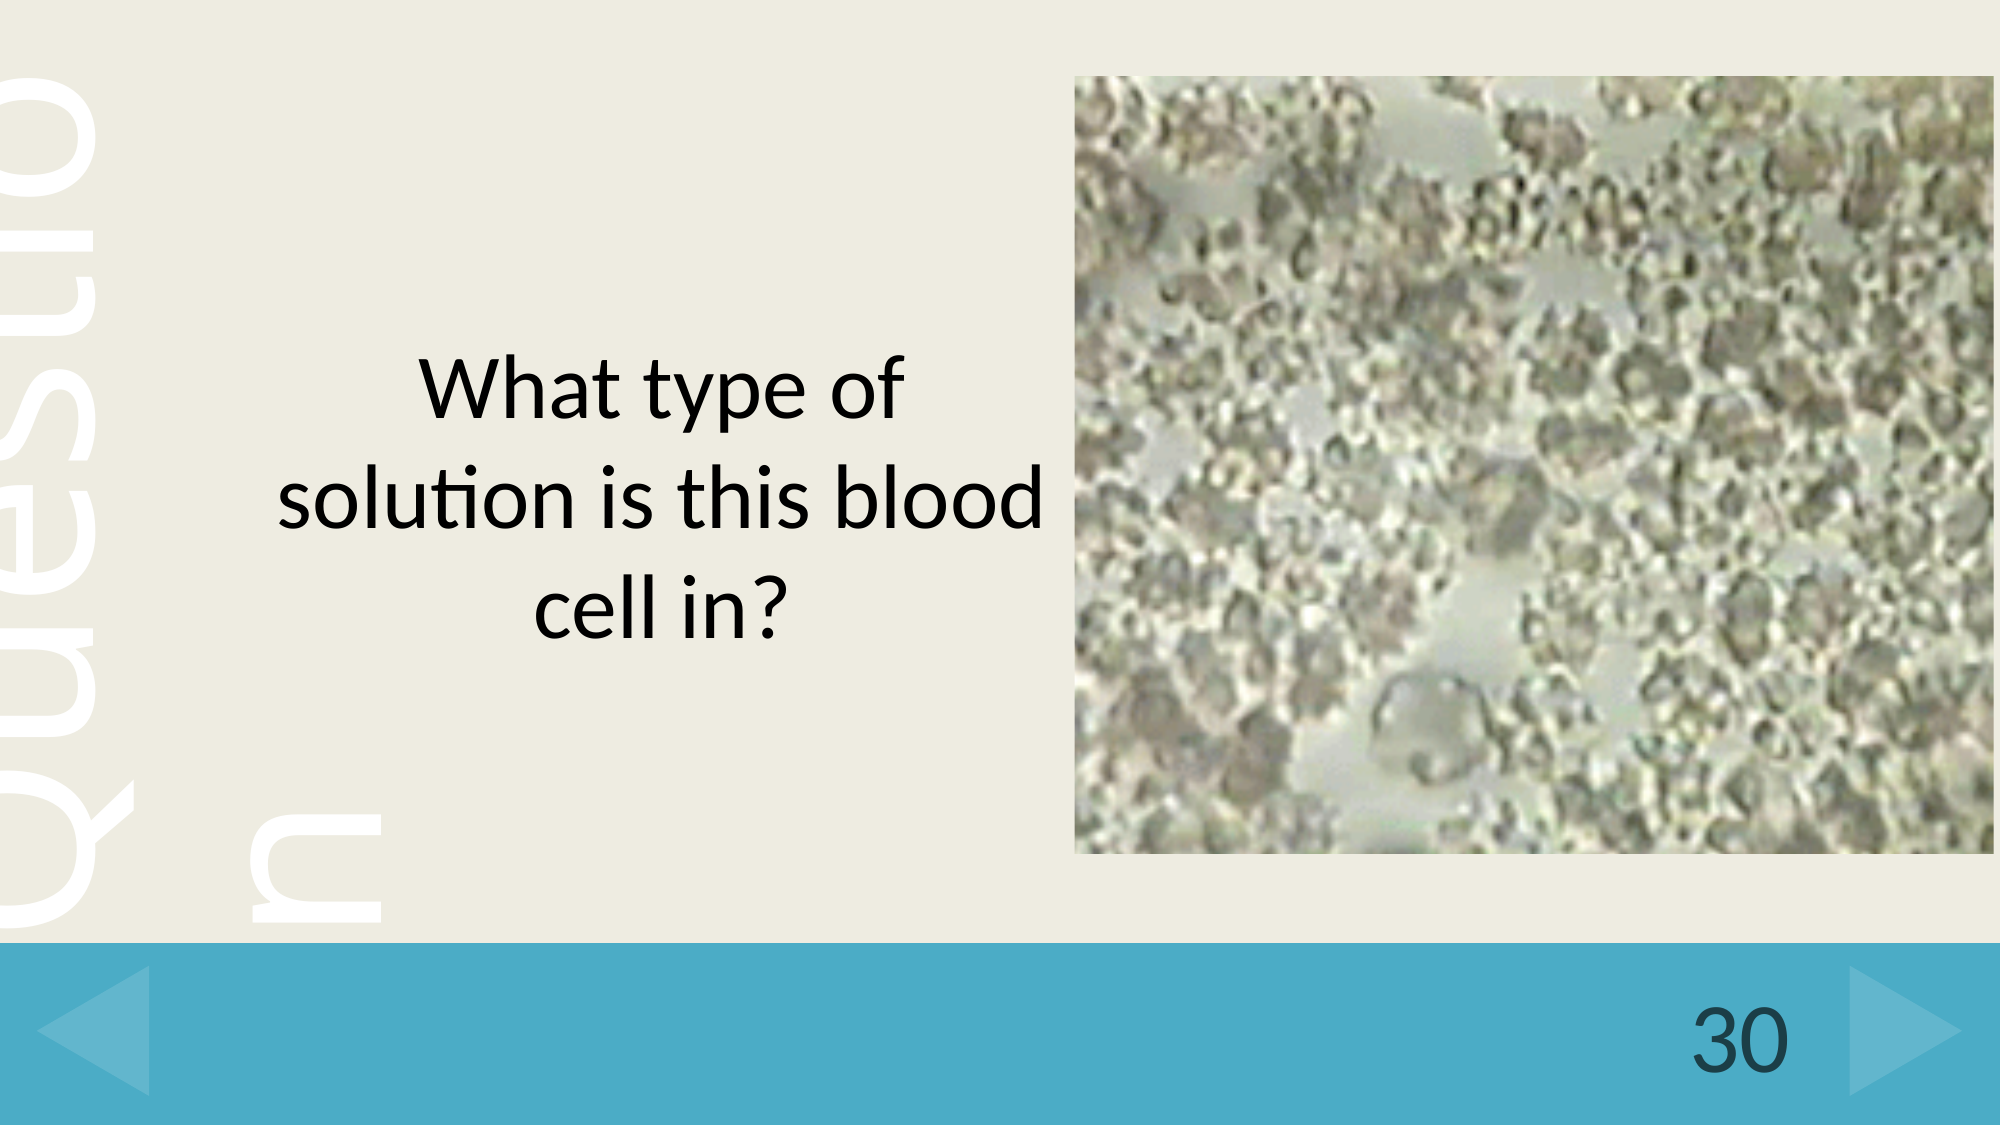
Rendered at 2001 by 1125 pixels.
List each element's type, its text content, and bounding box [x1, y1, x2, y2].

list What type of solution is this blood cell in? [255, 142, 1069, 843]
picture [1074, 76, 1994, 854]
list 30 [1494, 967, 1806, 1097]
